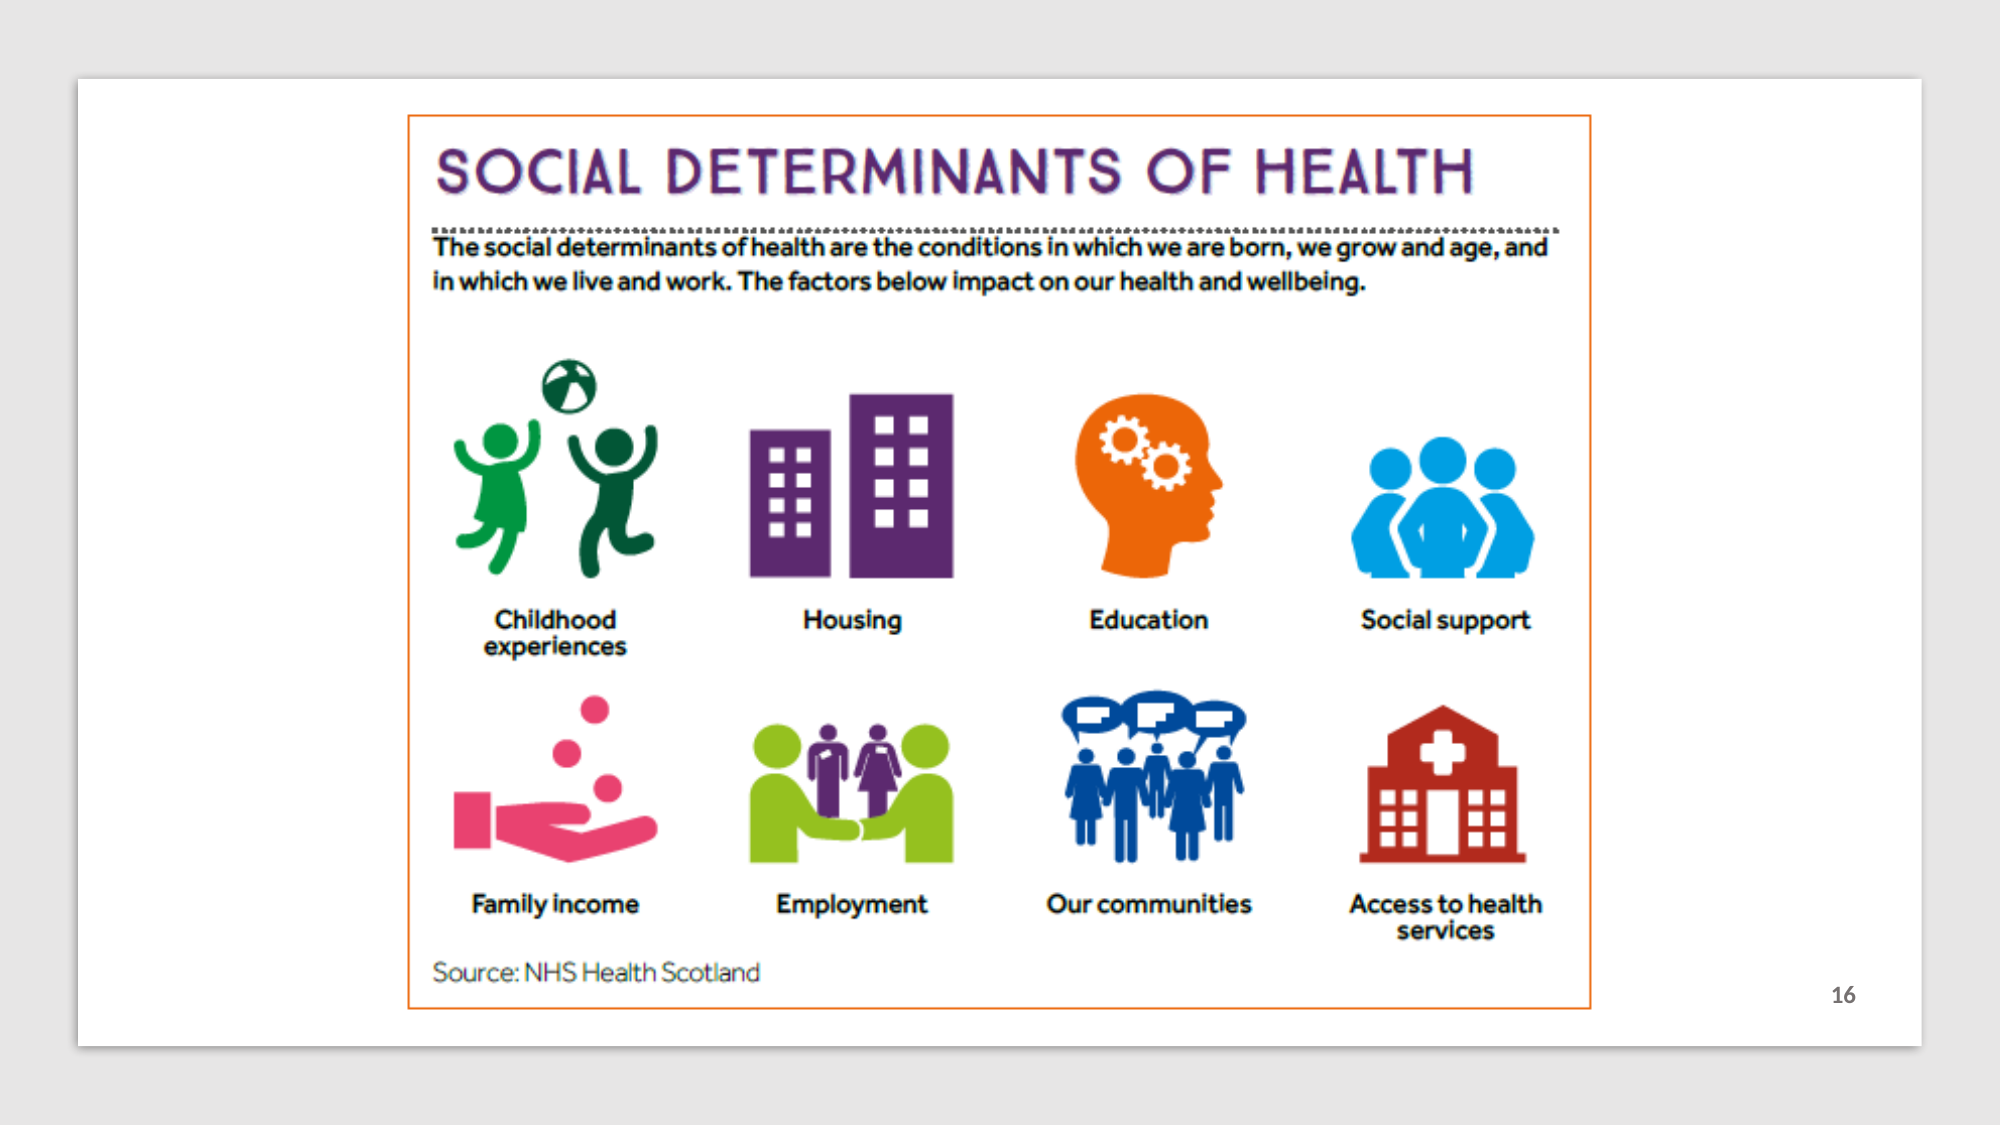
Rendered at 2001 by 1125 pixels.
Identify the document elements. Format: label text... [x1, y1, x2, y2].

slide_number 16 [1421, 963, 1872, 1024]
picture [392, 105, 1608, 1020]
text_box [0, 0, 2000, 1125]
text_box [77, 78, 1923, 1047]
